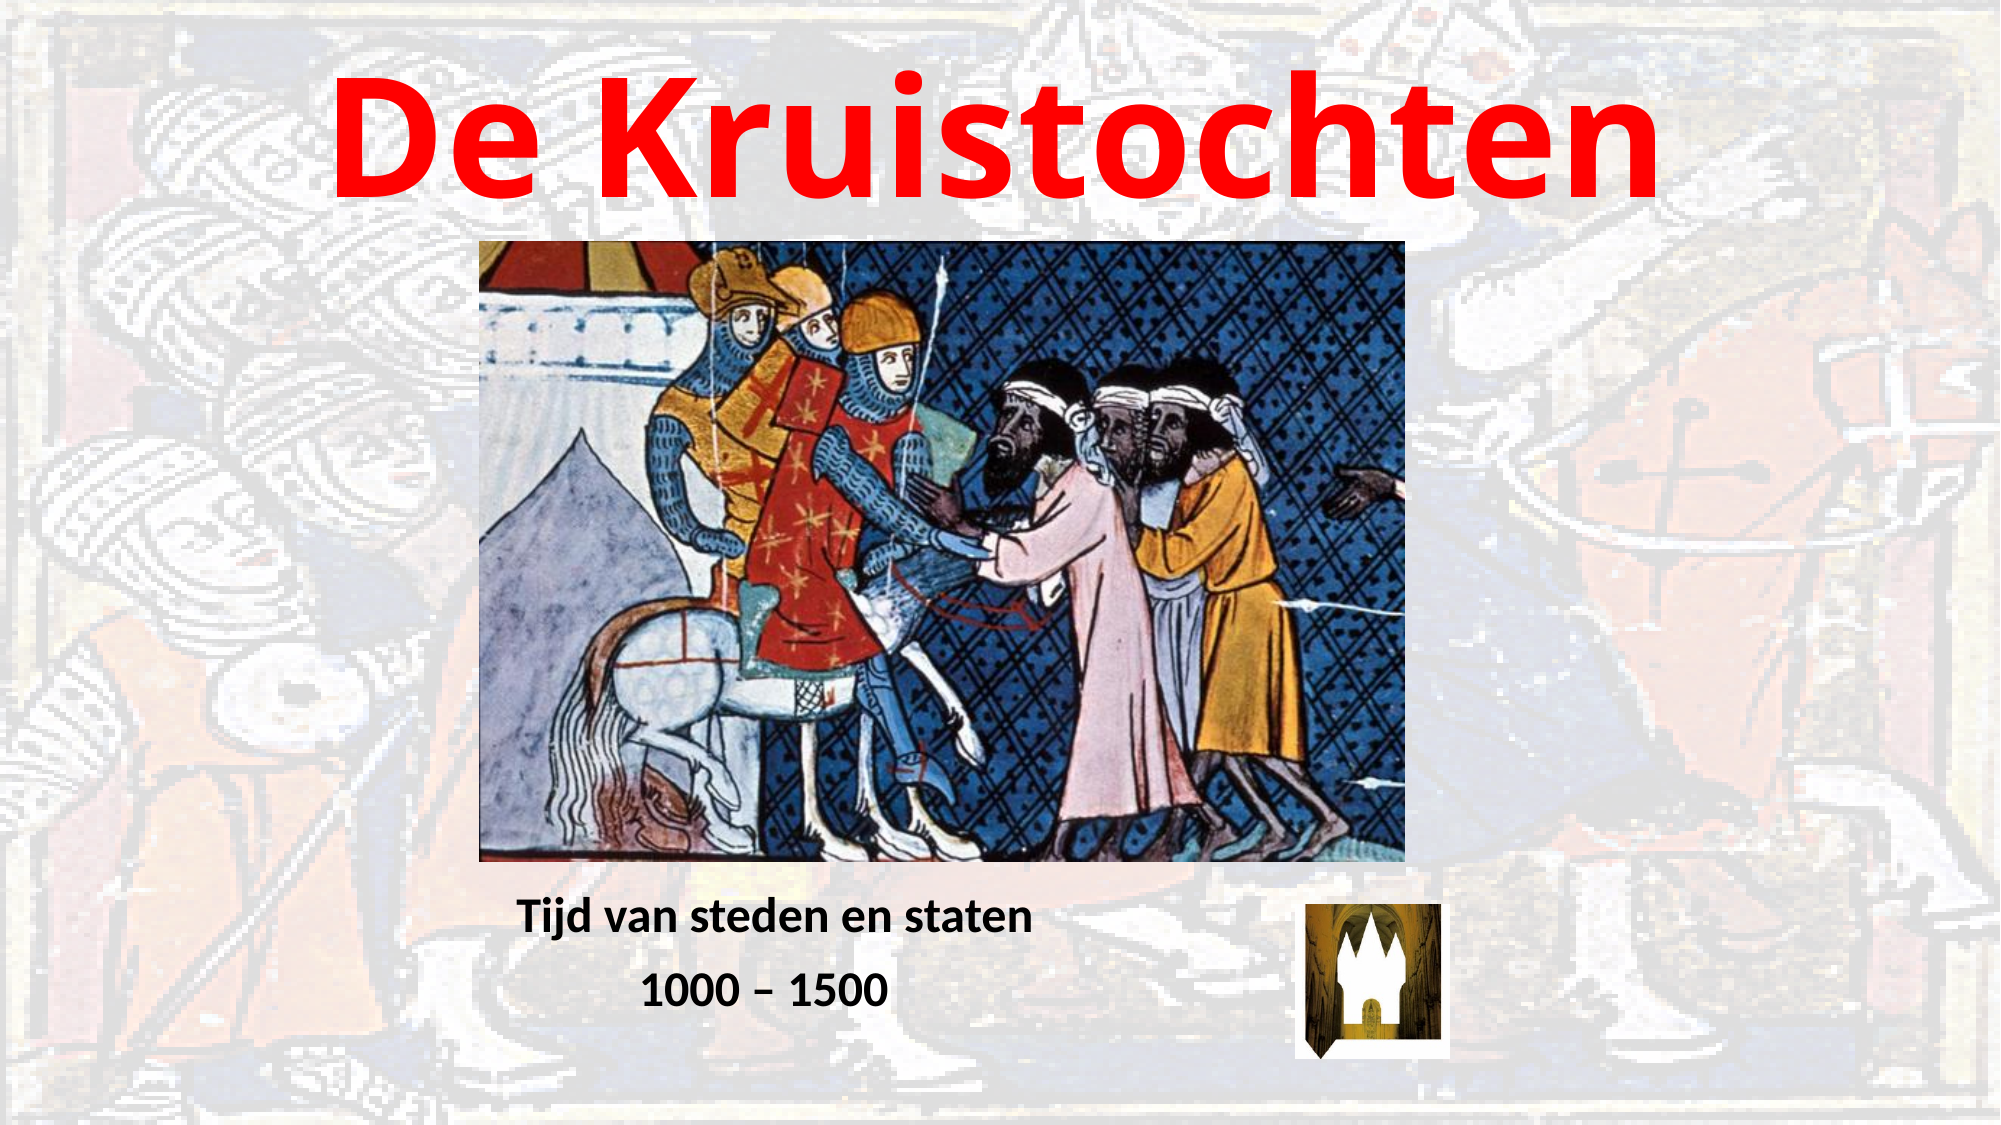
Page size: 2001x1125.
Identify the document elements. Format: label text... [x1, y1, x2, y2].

title De Kruistochten [18, 0, 1973, 242]
subtitle Tijd van steden en staten 1000 – 1500 [249, 881, 1300, 1125]
picture [1295, 904, 1450, 1059]
picture [479, 241, 1405, 862]
